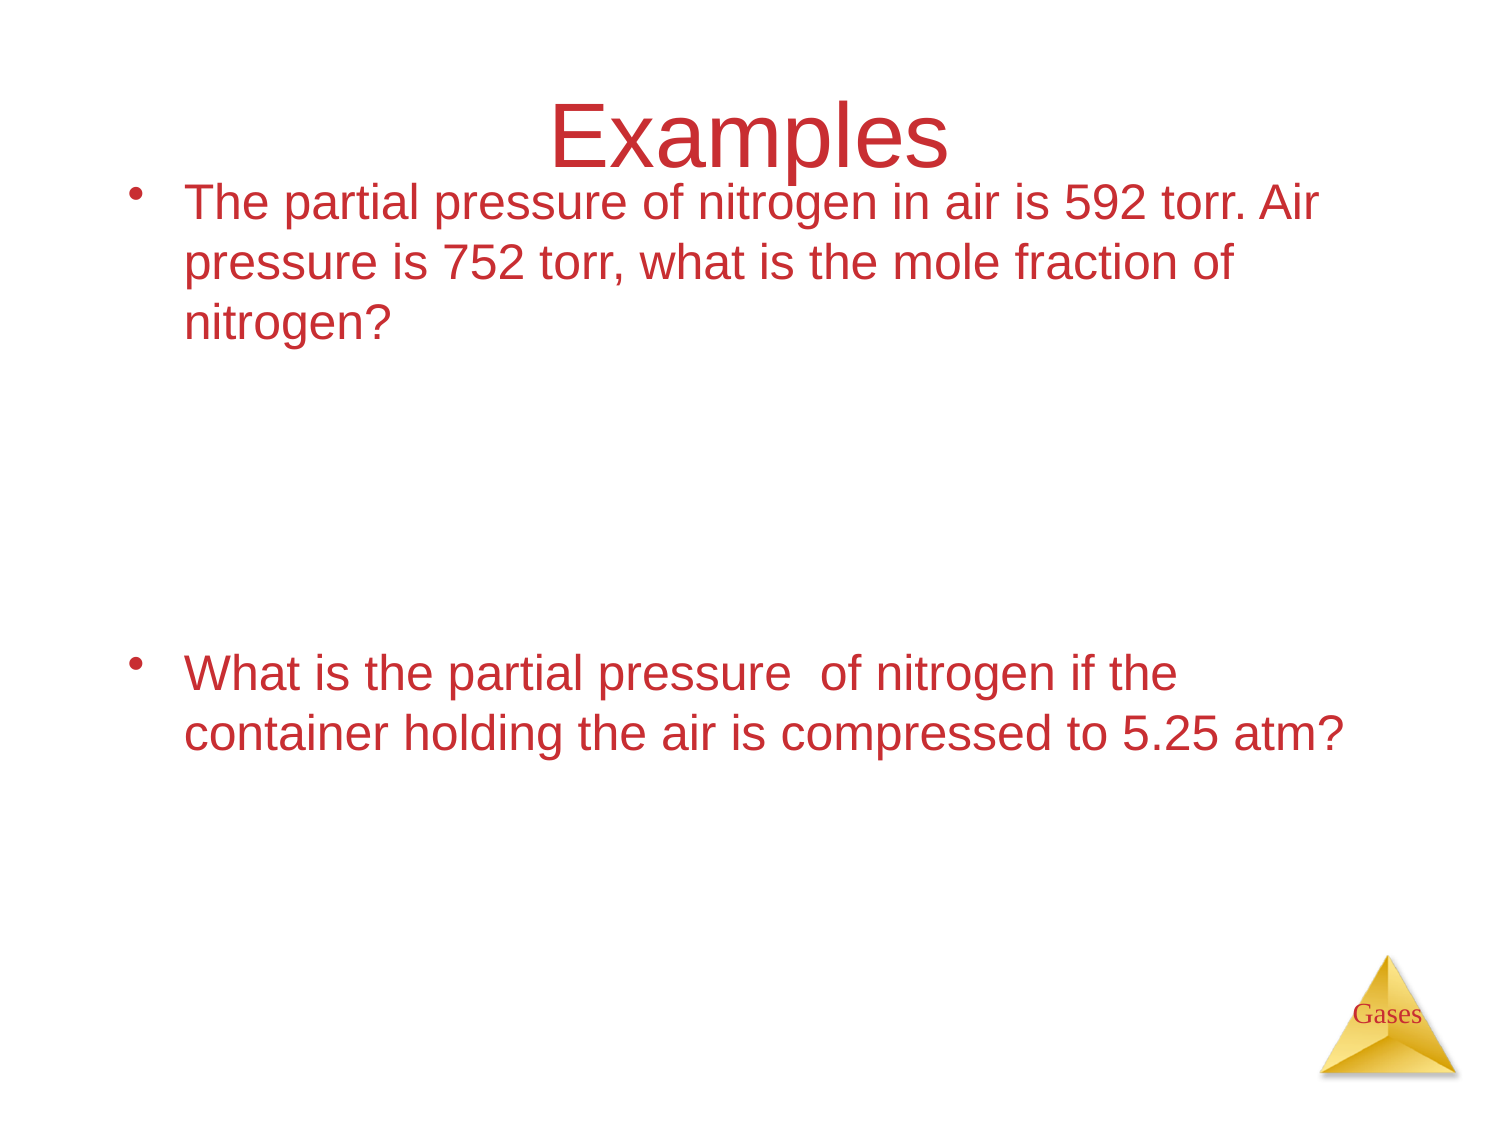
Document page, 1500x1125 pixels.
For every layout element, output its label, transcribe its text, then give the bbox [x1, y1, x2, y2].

picture [1275, 899, 1500, 1125]
list The partial pressure of nitrogen in air is 592 torr. Air pressure is 752 torr, what is the mole fraction of nitrogen? What is the partial pressure of nitrogen if the container holding the air is compressed to 5.25 atm? [112, 162, 1388, 838]
title Examples [112, 37, 1388, 162]
